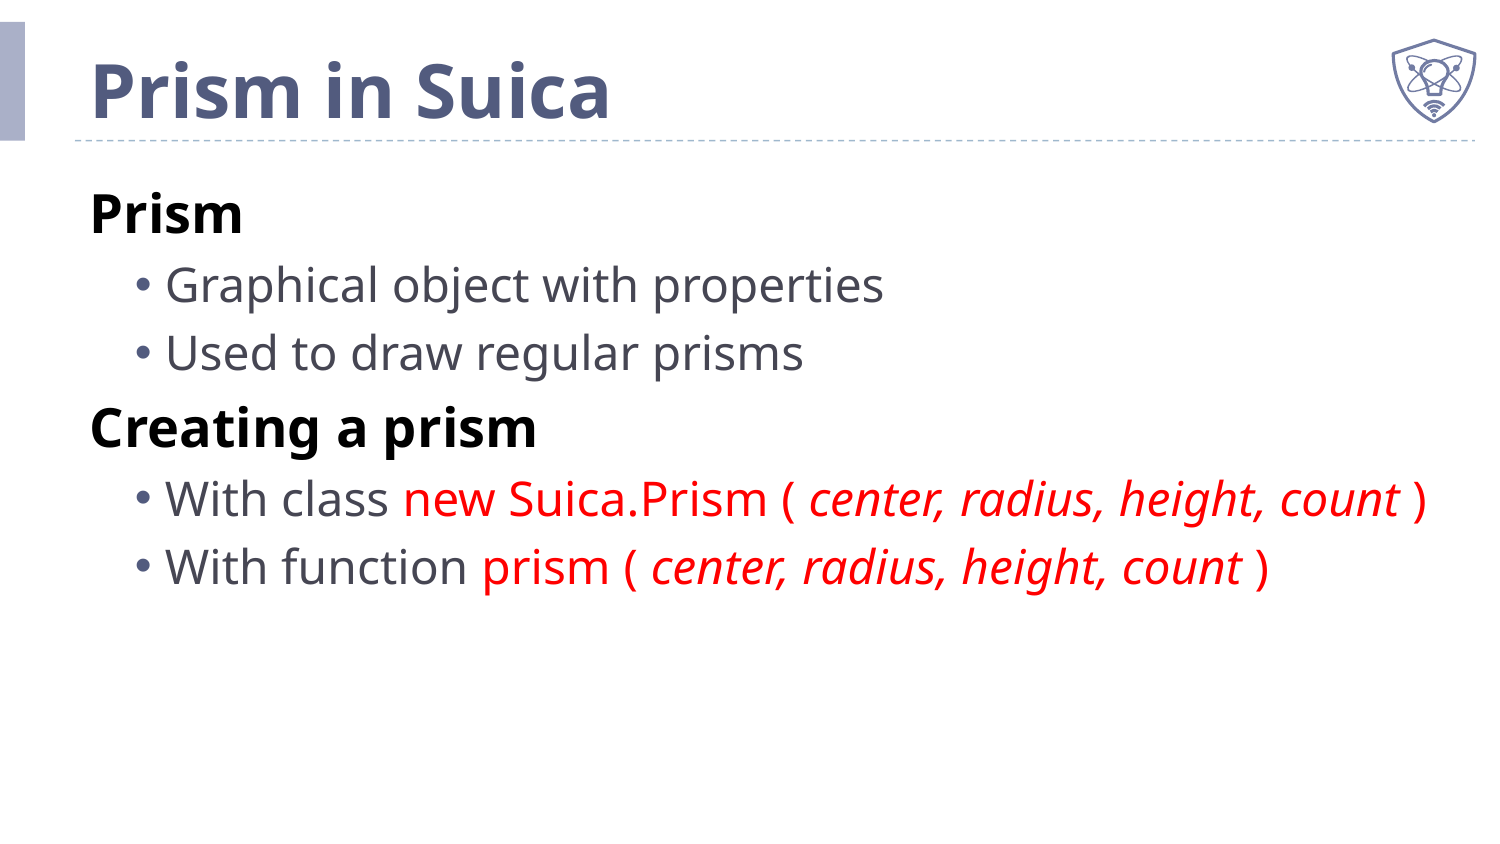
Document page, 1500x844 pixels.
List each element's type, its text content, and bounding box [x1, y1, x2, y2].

list Prism Graphical object with properties Used to draw regular prisms Creating a prism With class new Suica.Prism ( center, radius, height, count ) With function prism ( center, radius, height, count ) [75, 171, 1500, 835]
title Prism in Suica [75, 18, 1475, 141]
